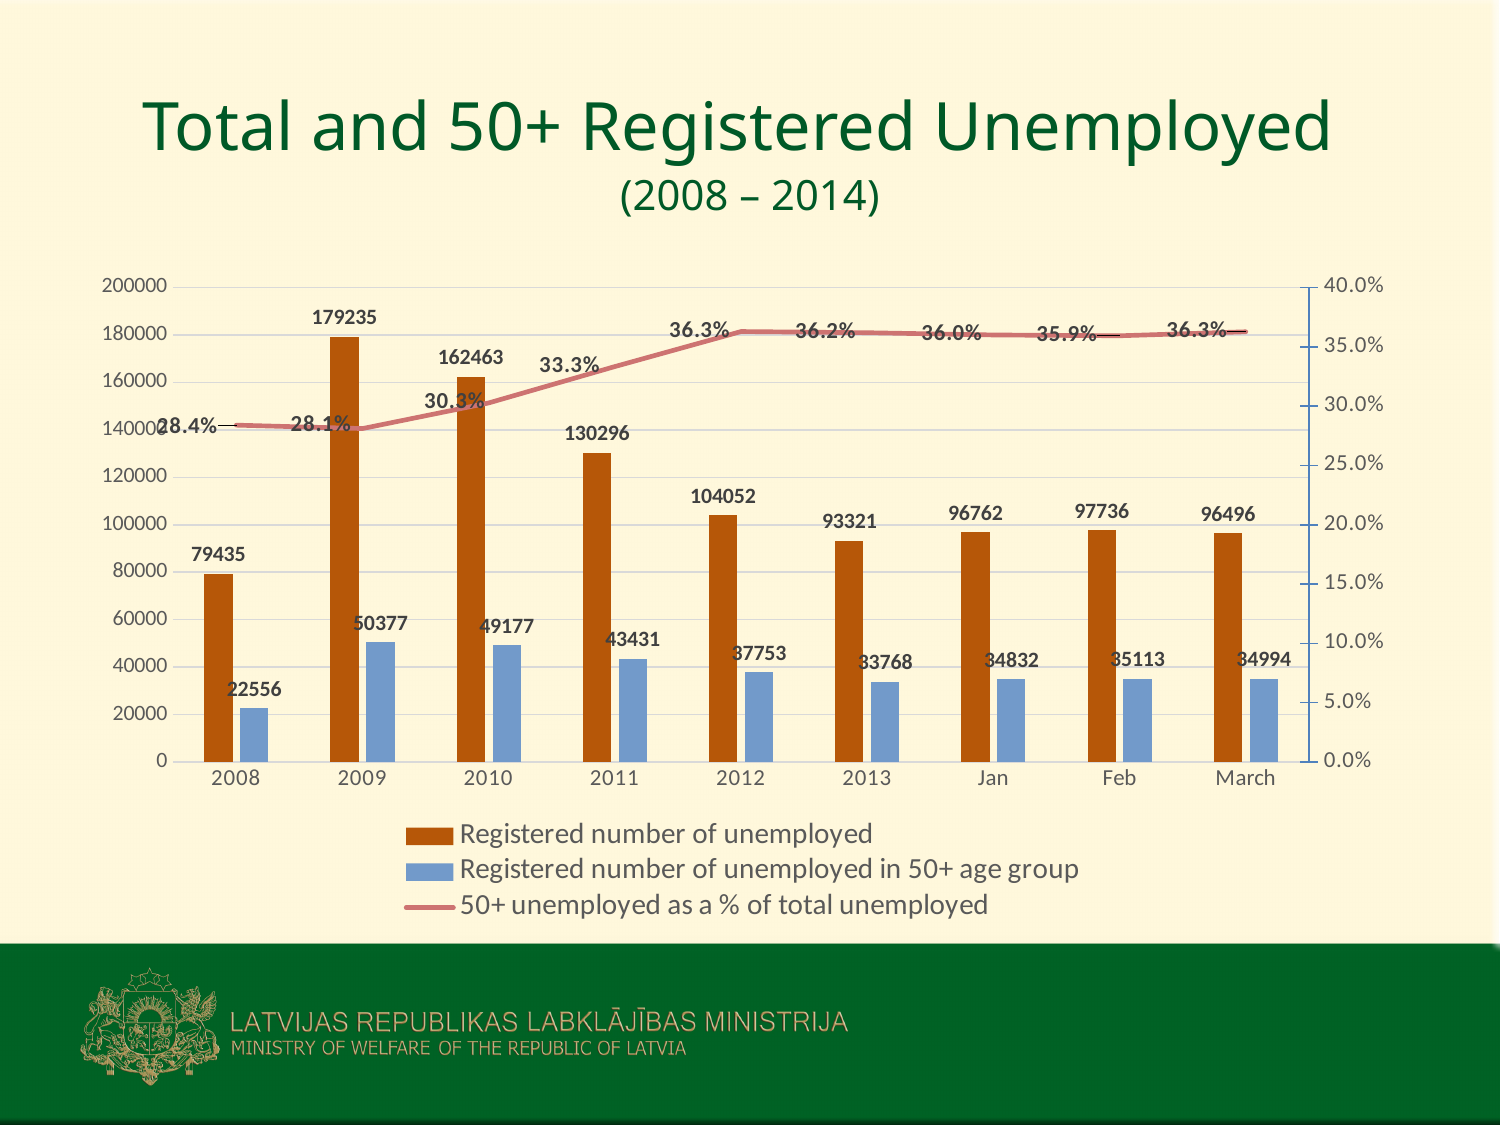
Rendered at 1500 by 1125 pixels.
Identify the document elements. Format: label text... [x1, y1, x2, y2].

title Total and 50+ Registered Unemployed (2008 – 2014) [74, 44, 1426, 233]
picture [0, 0, 1500, 1125]
chart [74, 262, 1412, 929]
